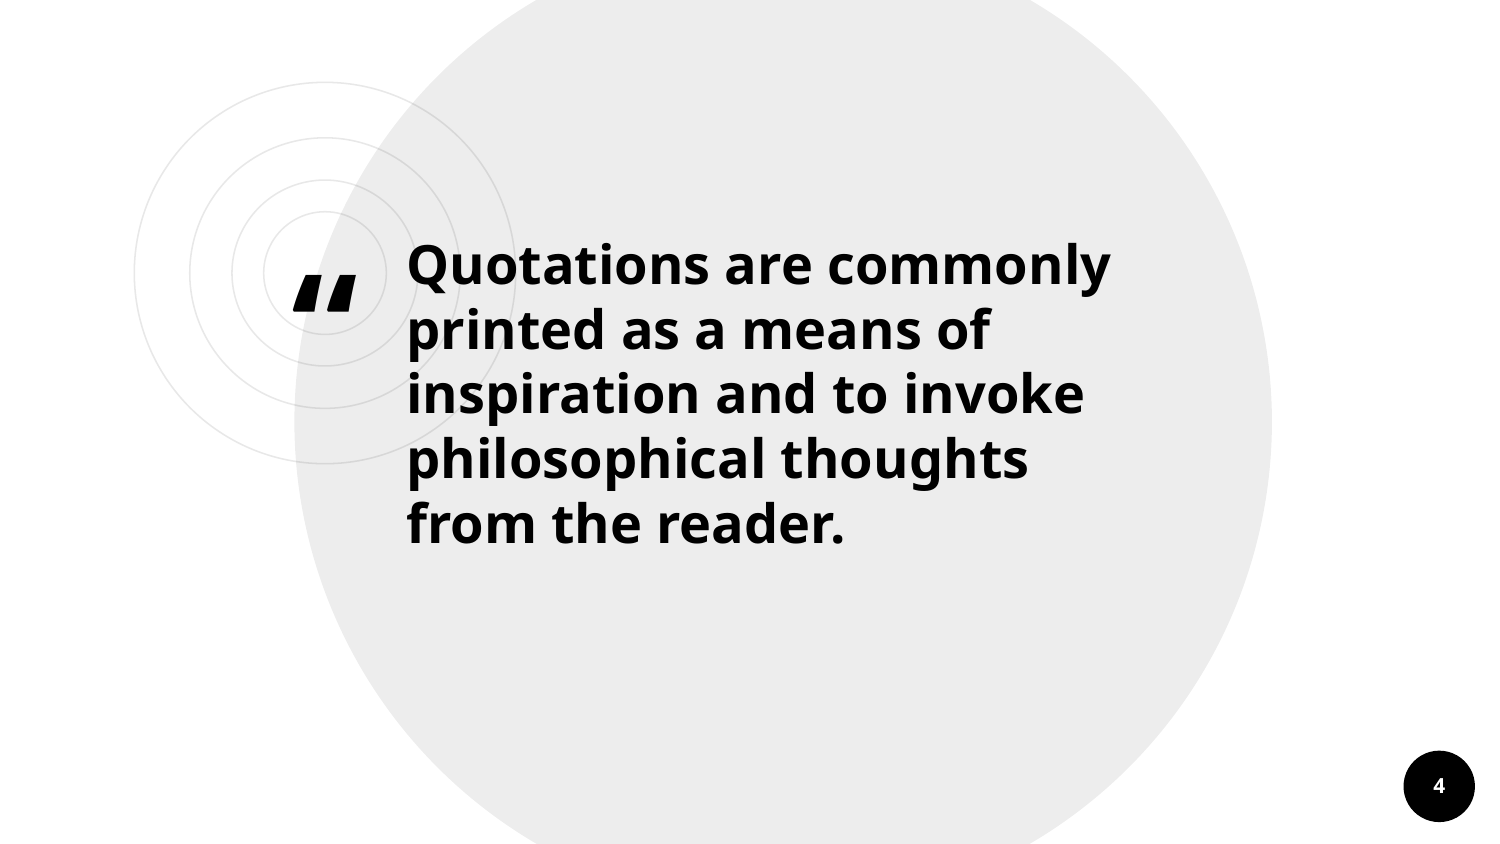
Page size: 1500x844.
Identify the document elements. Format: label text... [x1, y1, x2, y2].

slide_number 4 [1403, 750, 1475, 823]
list Quotations are commonly printed as a means of inspiration and to invoke philosophical thoughts from the reader. [391, 214, 1175, 751]
